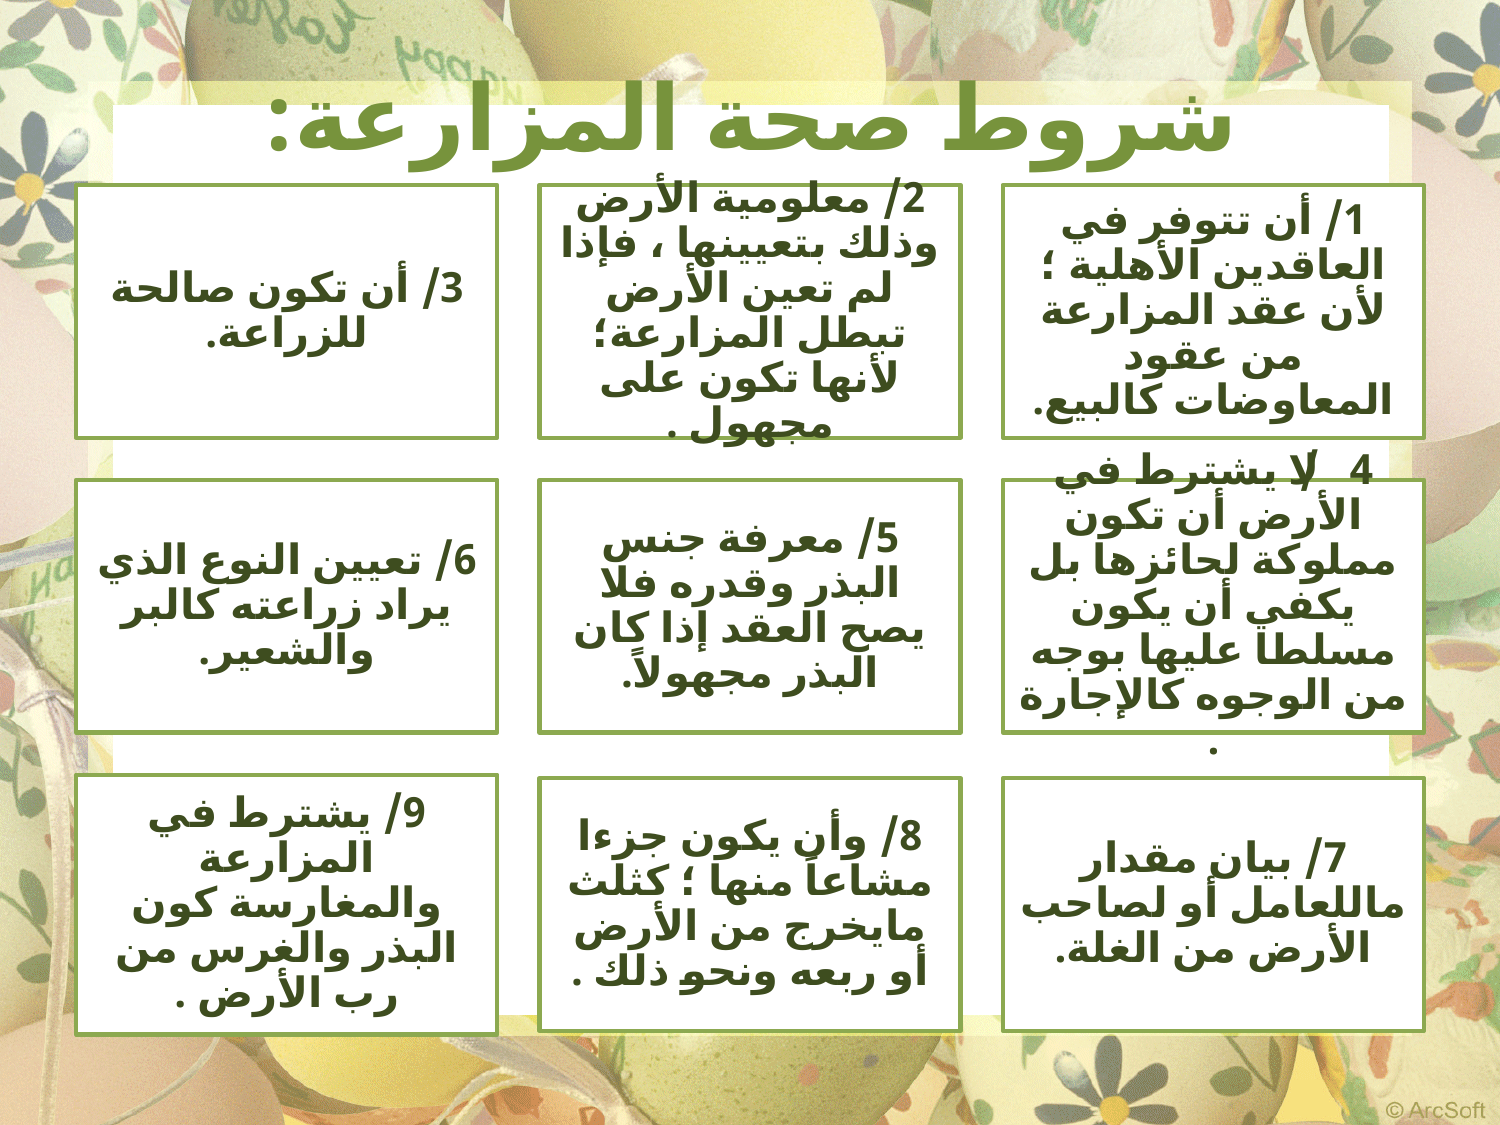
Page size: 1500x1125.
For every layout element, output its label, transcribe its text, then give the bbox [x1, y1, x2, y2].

title شروط صحة المزارعة: [76, 30, 1427, 185]
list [74, 184, 1426, 1036]
picture [0, 0, 1500, 1125]
